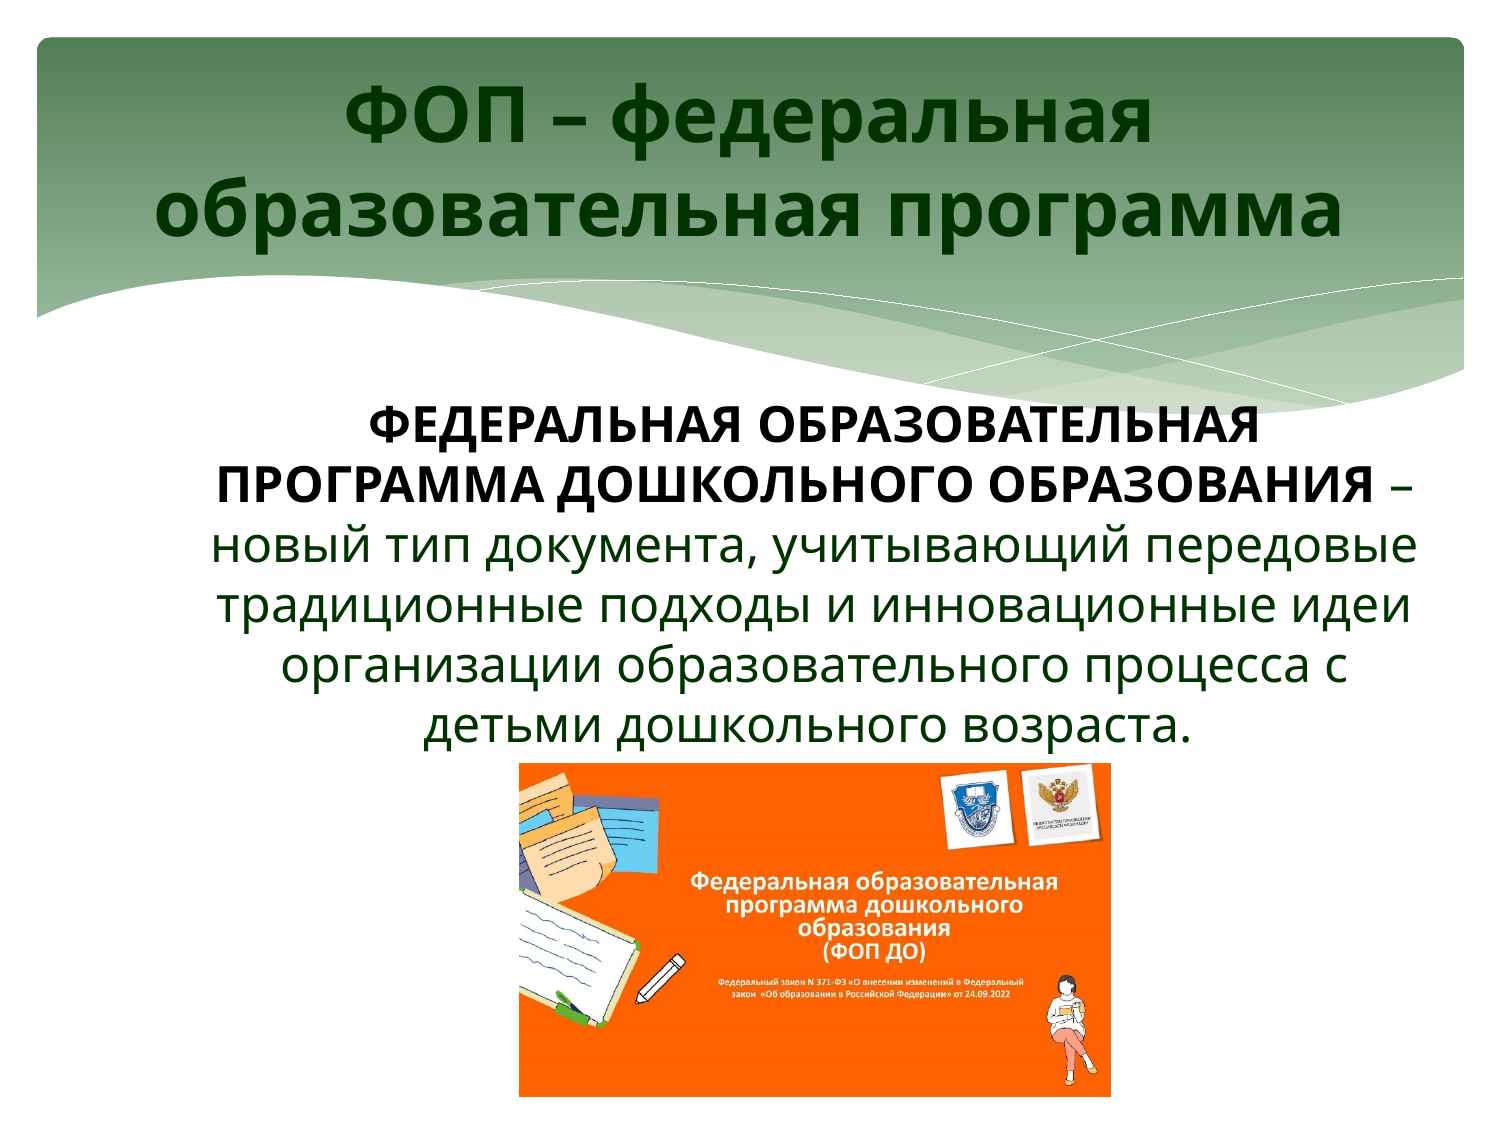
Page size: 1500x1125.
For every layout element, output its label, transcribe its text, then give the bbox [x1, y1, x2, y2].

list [519, 763, 1111, 1097]
title ФОП – федеральная образовательная программа [75, 55, 1425, 261]
text_box ФЕДЕРАЛЬНАЯ ОБРАЗОВАТЕЛЬНАЯ ПРОГРАММА ДОШКОЛЬНОГО ОБРАЗОВАНИЯ – новый тип документа, учитывающий передовые традиционные подходы и инновационные идеи организации образовательного процесса с детьми дошкольного возраста. [182, 385, 1447, 760]
